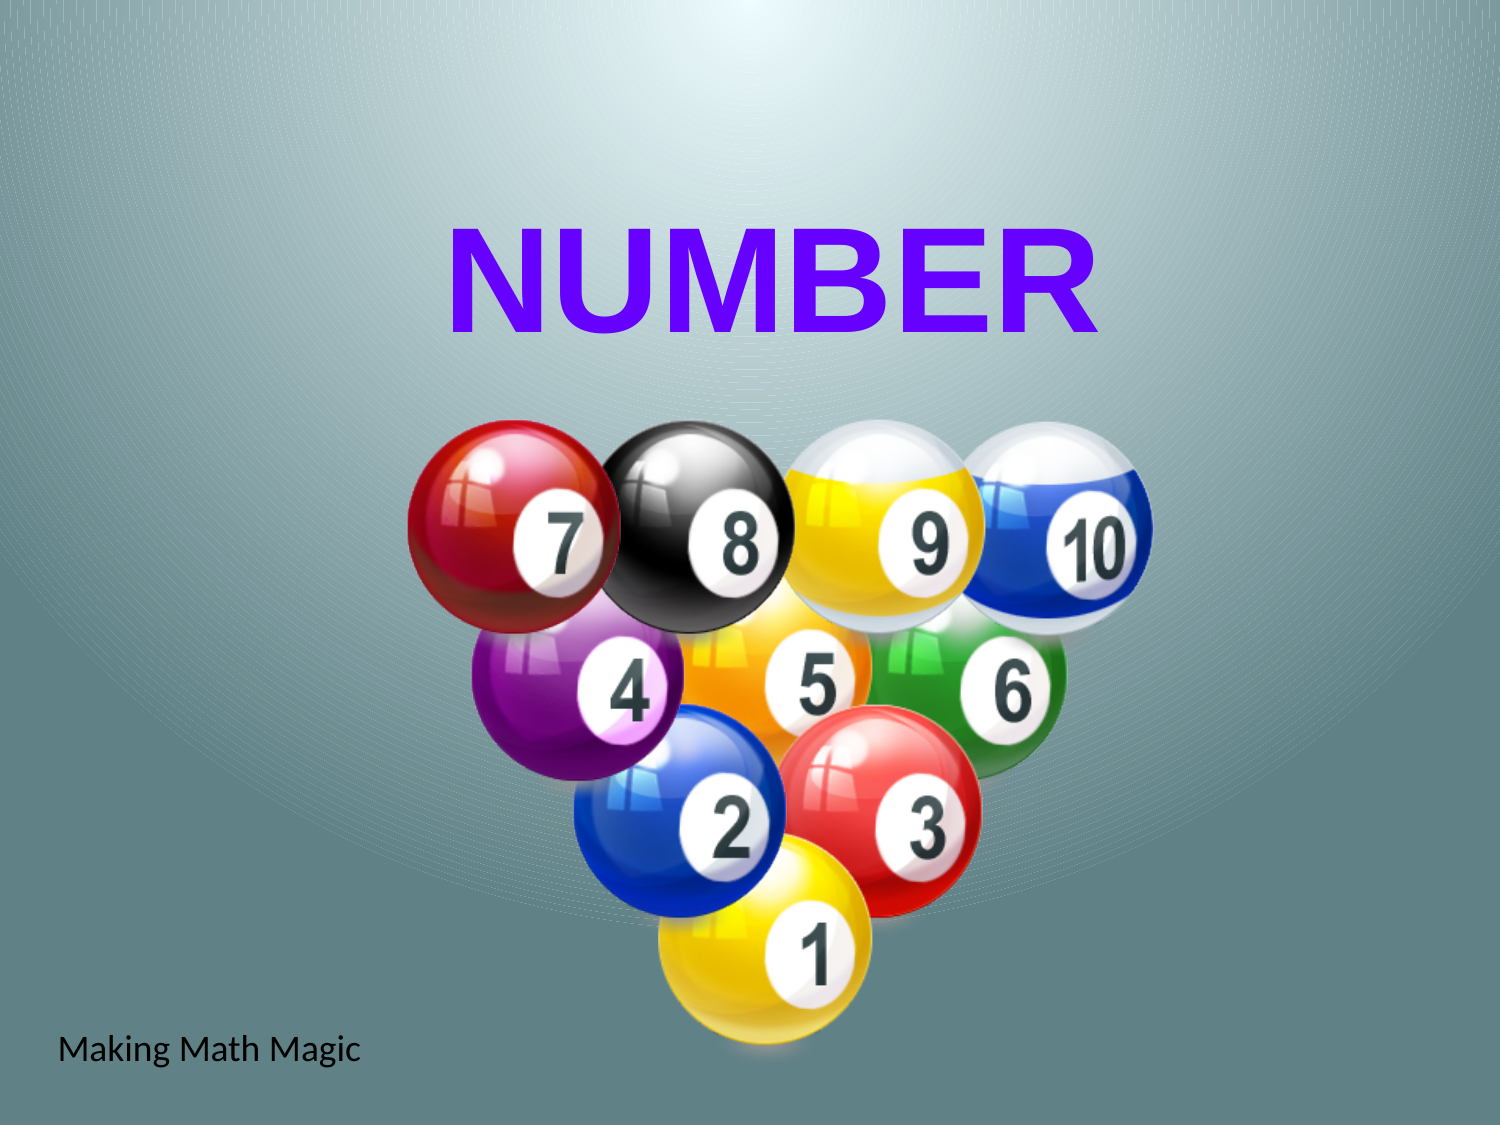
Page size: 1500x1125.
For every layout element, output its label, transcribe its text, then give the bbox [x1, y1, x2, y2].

picture [373, 395, 1188, 1089]
text_box Making Math Magic [42, 1016, 531, 1077]
text_box Number [428, 174, 1117, 370]
